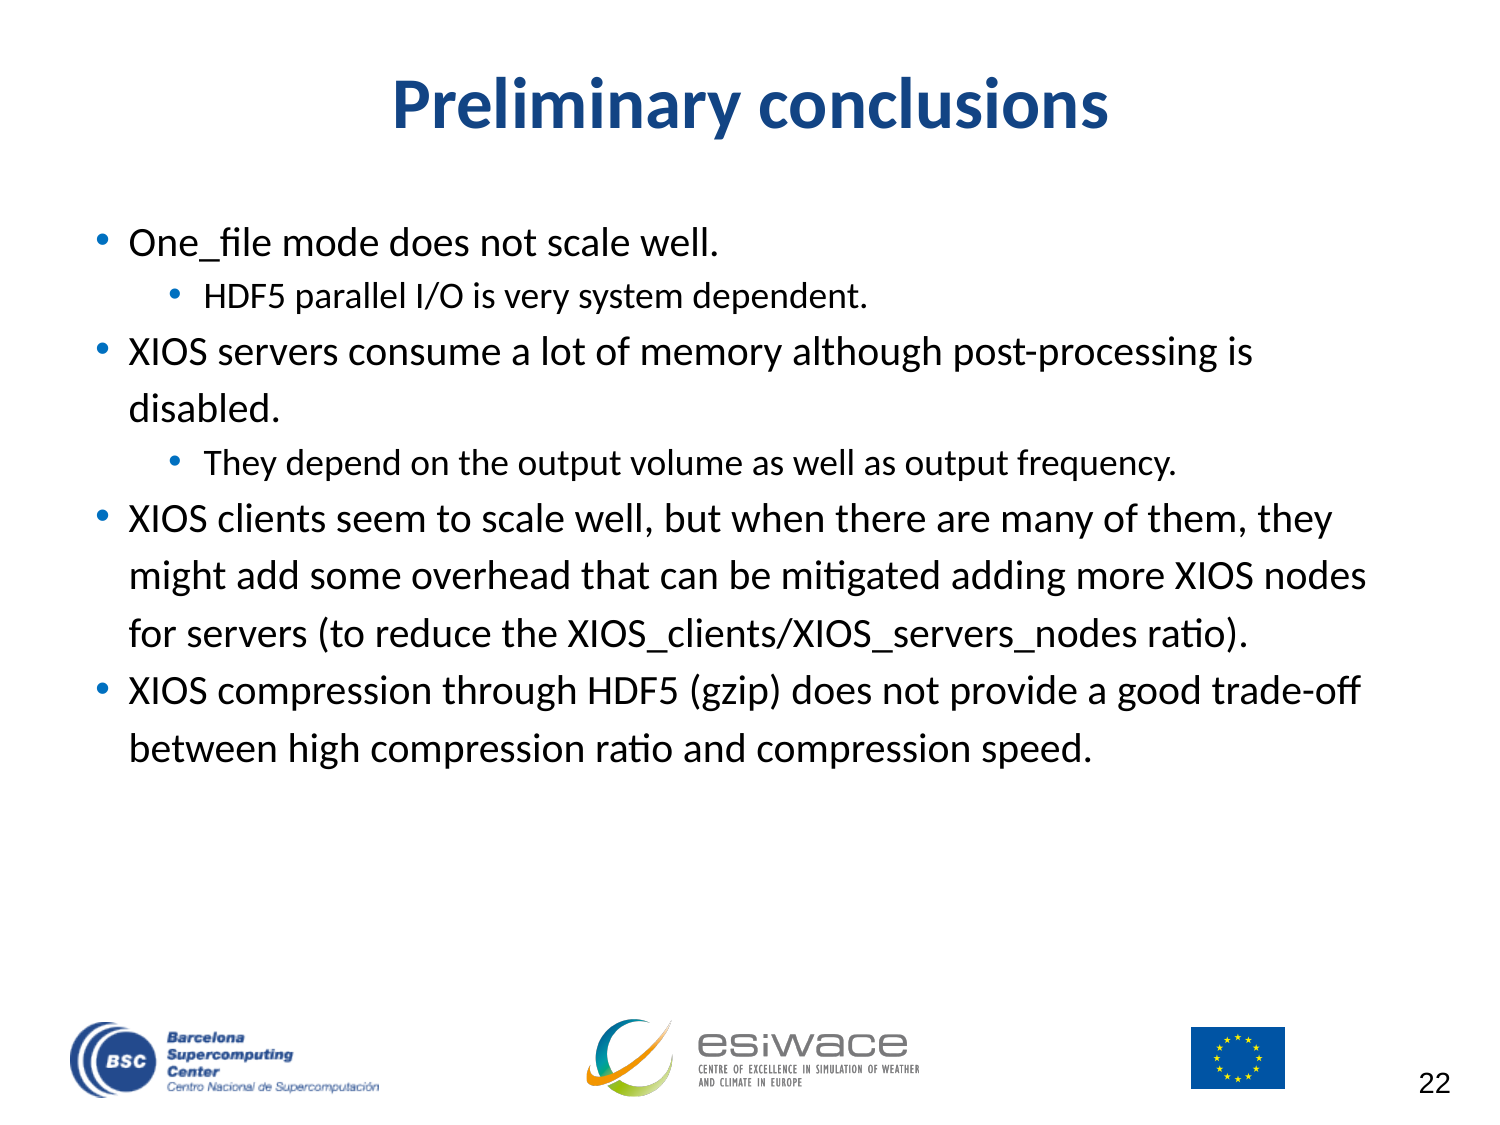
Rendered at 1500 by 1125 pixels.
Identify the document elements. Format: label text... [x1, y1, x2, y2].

list One_file mode does not scale well. HDF5 parallel I/O is very system dependent. XIOS servers consume a lot of memory although post-processing is disabled. They depend on the output volume as well as output frequency. XIOS clients seem to scale well, but when there are many of them, they might add some overhead that can be mitigated adding more XIOS nodes for servers (to reduce the XIOS_clients/XIOS_servers_nodes ratio). XIOS compression through HDF5 (gzip) does not provide a good trade-off between high compression ratio and compression speed. [76, 199, 1427, 993]
title Preliminary conclusions [76, 35, 1427, 174]
slide_number ‹#› [1403, 1038, 1494, 1125]
picture [580, 1017, 920, 1099]
picture [70, 1022, 379, 1098]
picture [1190, 1027, 1285, 1090]
